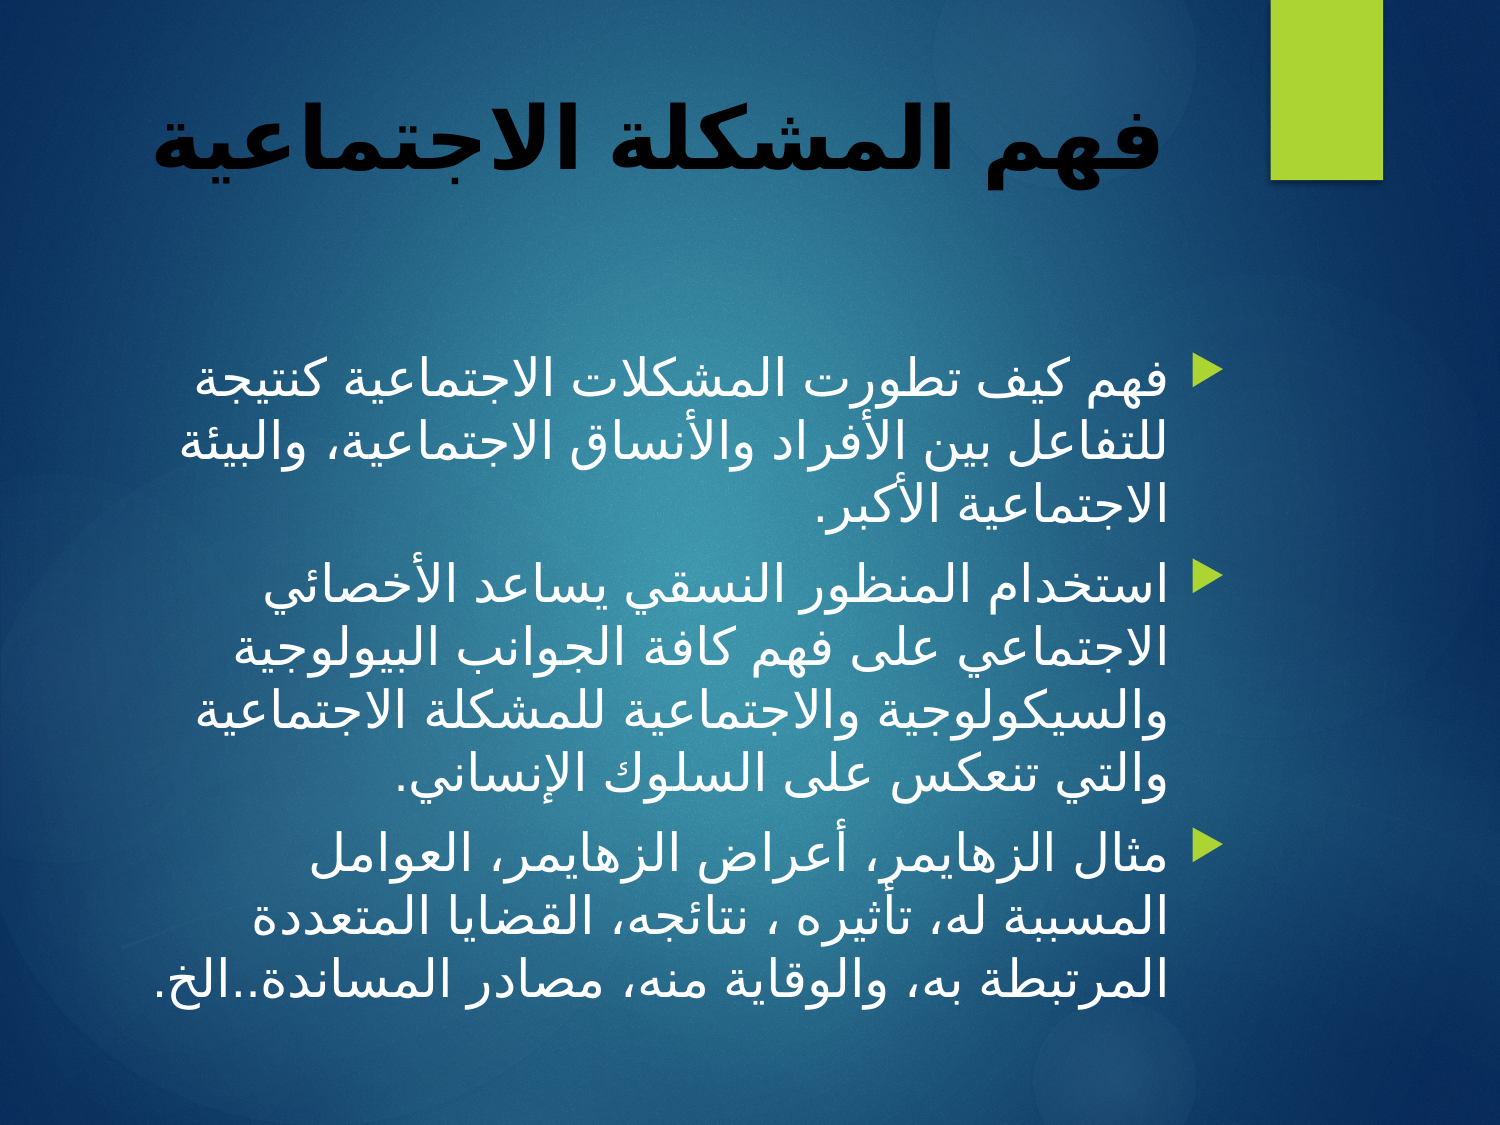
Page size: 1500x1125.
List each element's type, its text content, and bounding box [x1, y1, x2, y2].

title فهم المشكلة الاجتماعية [79, 74, 1237, 304]
list فهم كيف تطورت المشكلات الاجتماعية كنتيجة للتفاعل بين الأفراد والأنساق الاجتماعية، والبيئة الاجتماعية الأكبر. استخدام المنظور النسقي يساعد الأخصائي الاجتماعي على فهم كافة الجوانب البيولوجية والسيكولوجية والاجتماعية للمشكلة الاجتماعية والتي تنعكس على السلوك الإنساني. مثال الزهايمر، أعراض الزهايمر، العوامل المسببة له، تأثيره ، نتائجه، القضايا المتعددة المرتبطة به، والوقاية منه، مصادر المساندة..الخ. [135, 336, 1237, 1025]
